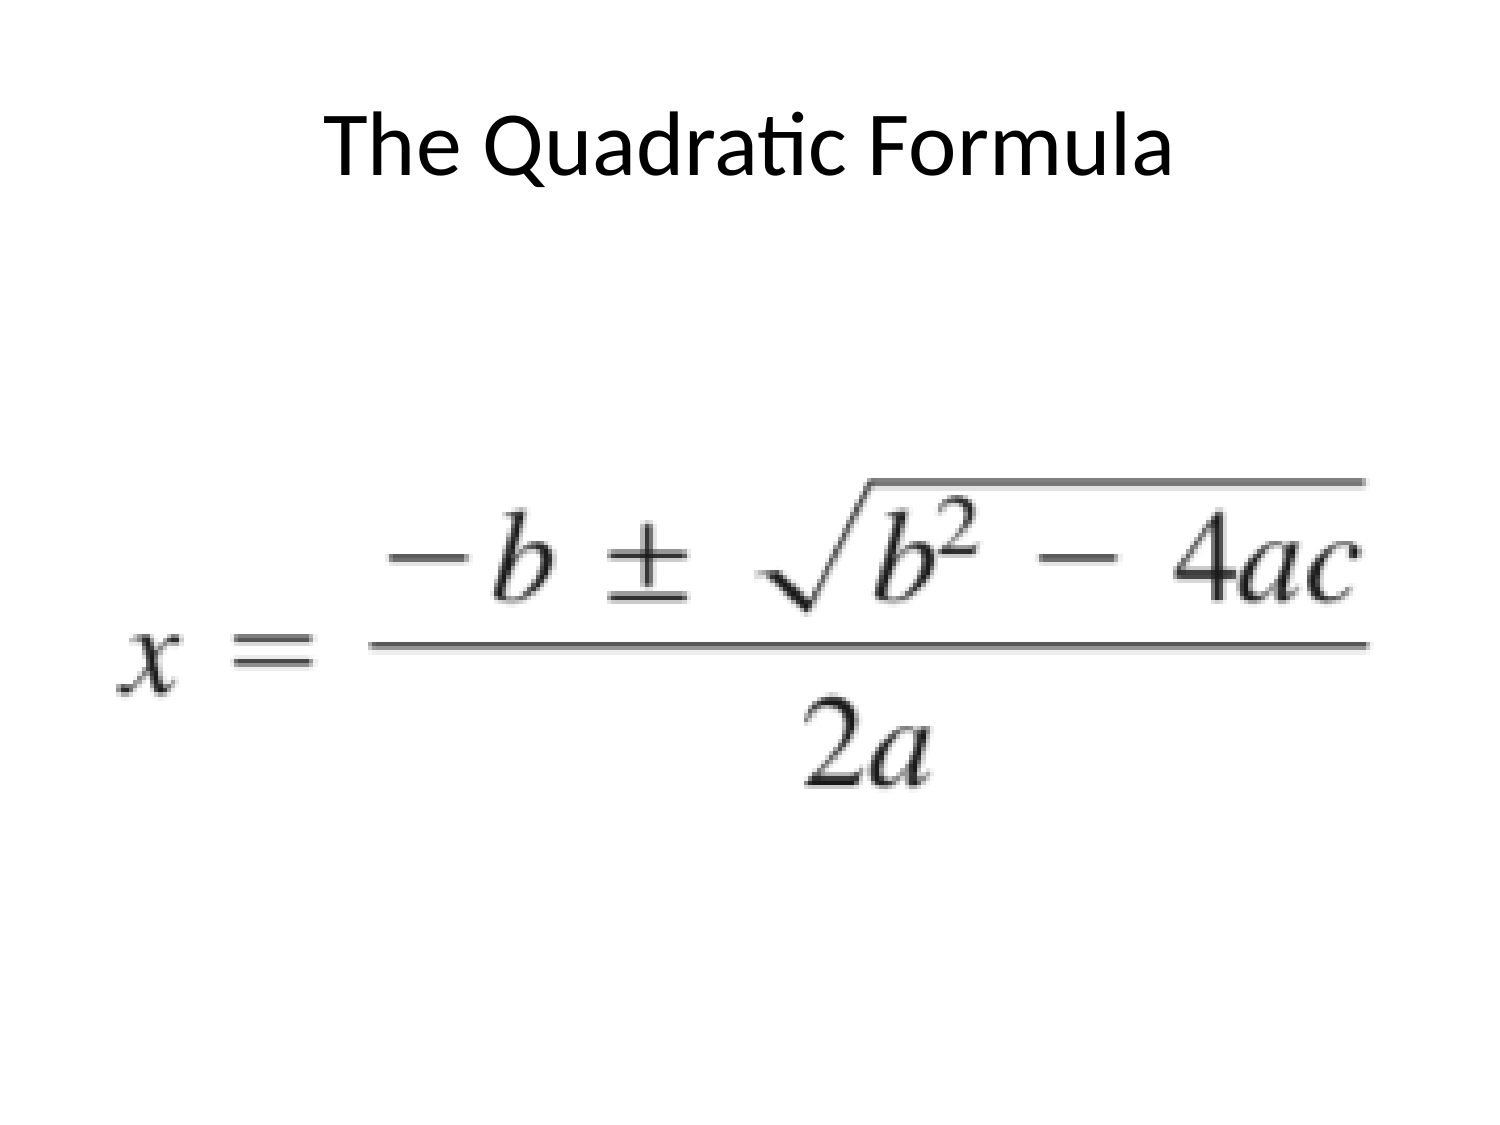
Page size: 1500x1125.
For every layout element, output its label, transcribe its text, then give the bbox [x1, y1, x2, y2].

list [74, 262, 1426, 1006]
title The Quadratic Formula [75, 45, 1425, 233]
